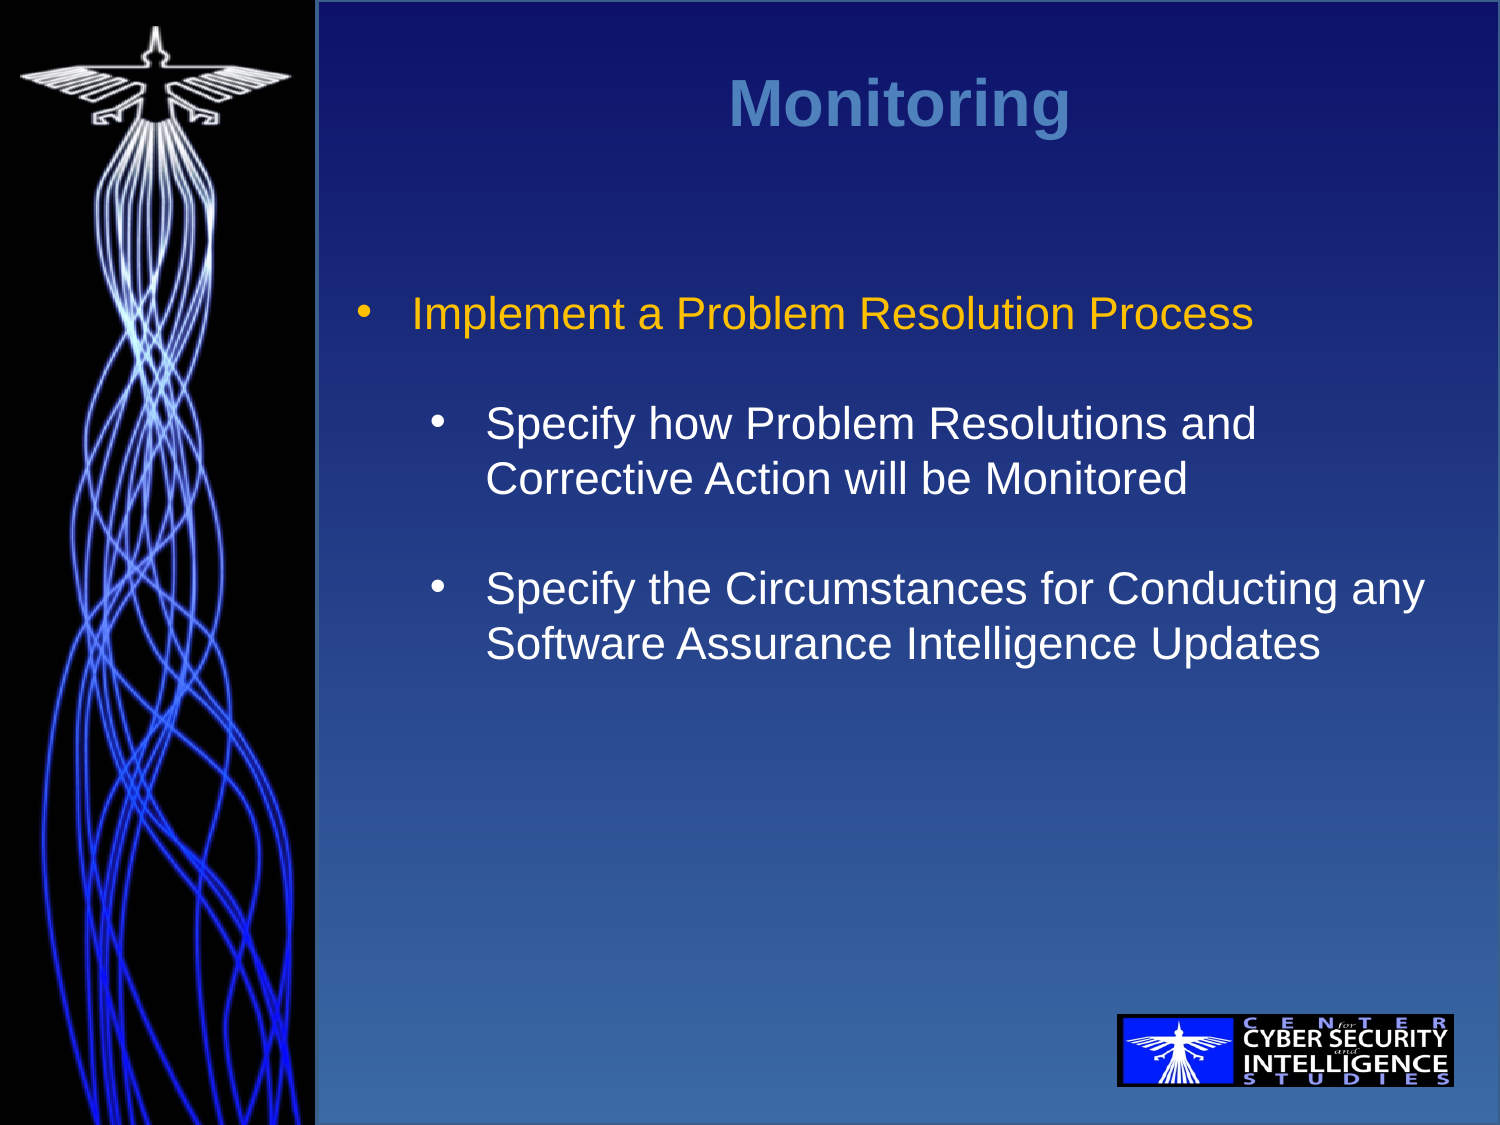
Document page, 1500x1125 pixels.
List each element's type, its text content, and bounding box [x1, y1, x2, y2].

picture [0, 0, 316, 1125]
text_box Implement a Problem Resolution Process Specify how Problem Resolutions and Corrective Action will be Monitored Specify the Circumstances for Conducting any Software Assurance Intelligence Updates [338, 224, 1471, 938]
picture [1117, 1013, 1455, 1087]
text_box Monitoring [352, 51, 1448, 148]
text_box [317, 0, 1500, 1125]
